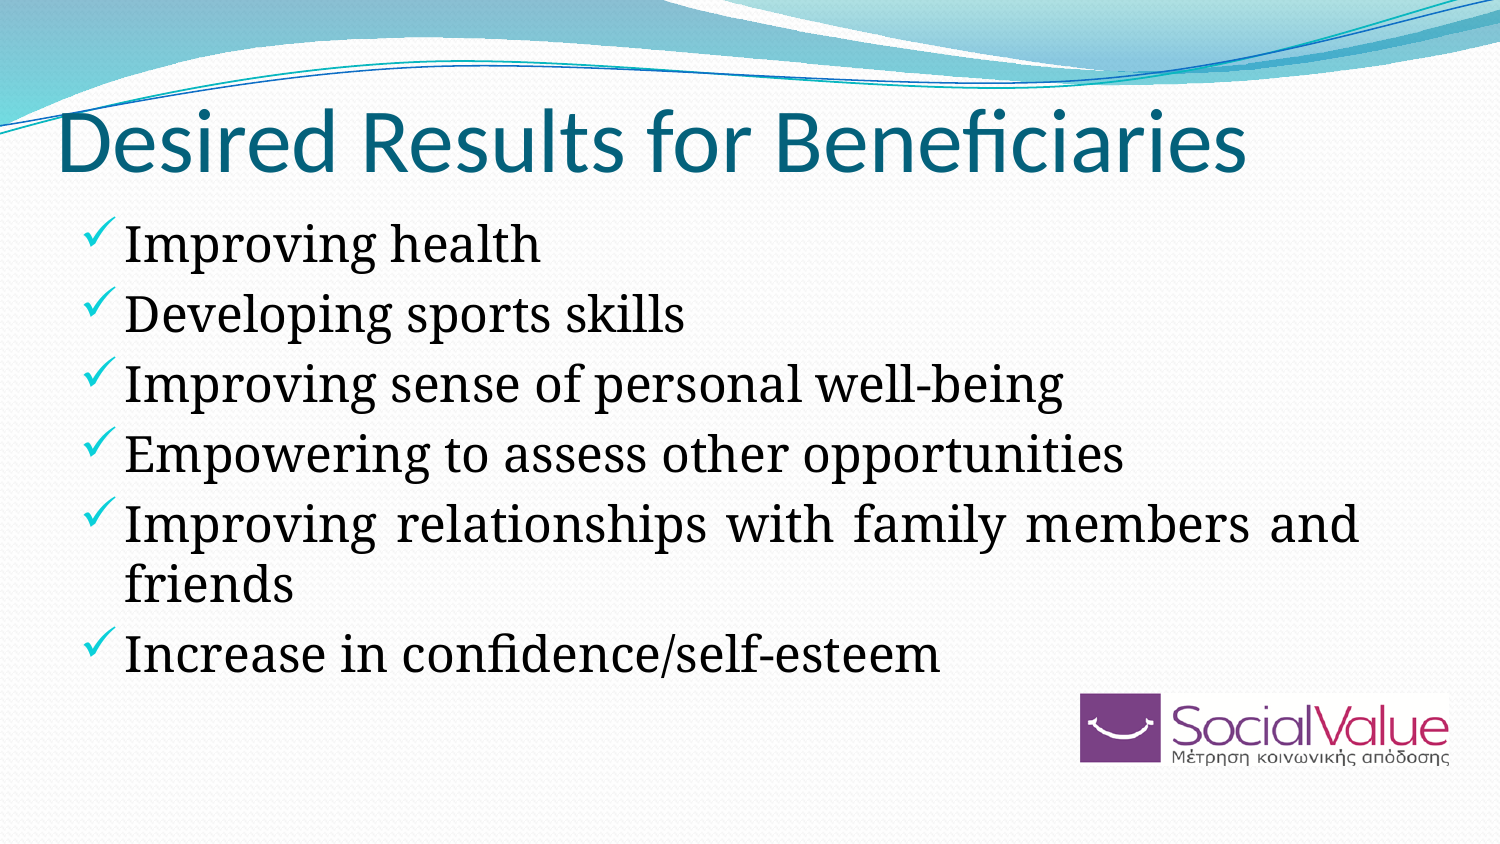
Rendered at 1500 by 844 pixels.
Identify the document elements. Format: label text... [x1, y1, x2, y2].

text_box Improving health Developing sports skills Improving sense of personal well-being Empowering to assess other opportunities Improving relationships with family members and friends Increase in confidence/self-esteem [64, 197, 1376, 694]
picture [1080, 693, 1449, 766]
title Desired Results for Beneficiaries [41, 65, 1355, 206]
